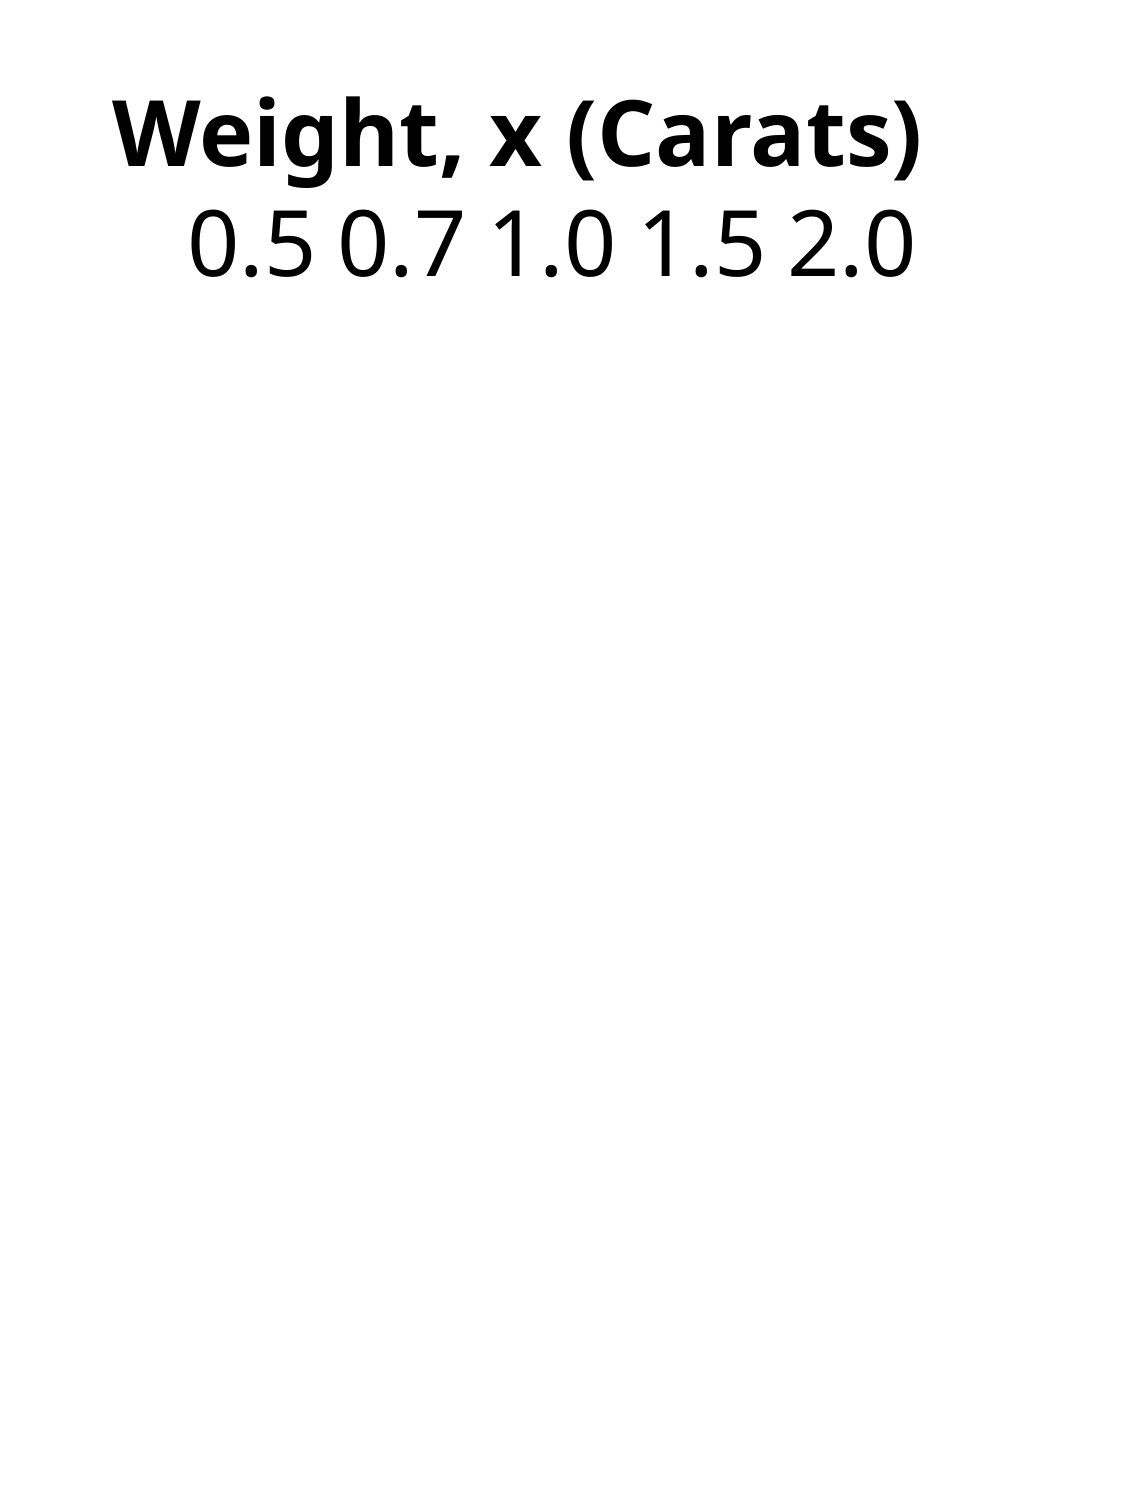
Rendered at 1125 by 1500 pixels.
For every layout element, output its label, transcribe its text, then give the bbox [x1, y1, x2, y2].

title Weight, x (Carats) 0.5 0.7 1.0 1.5 2.0 [56, 60, 1069, 310]
